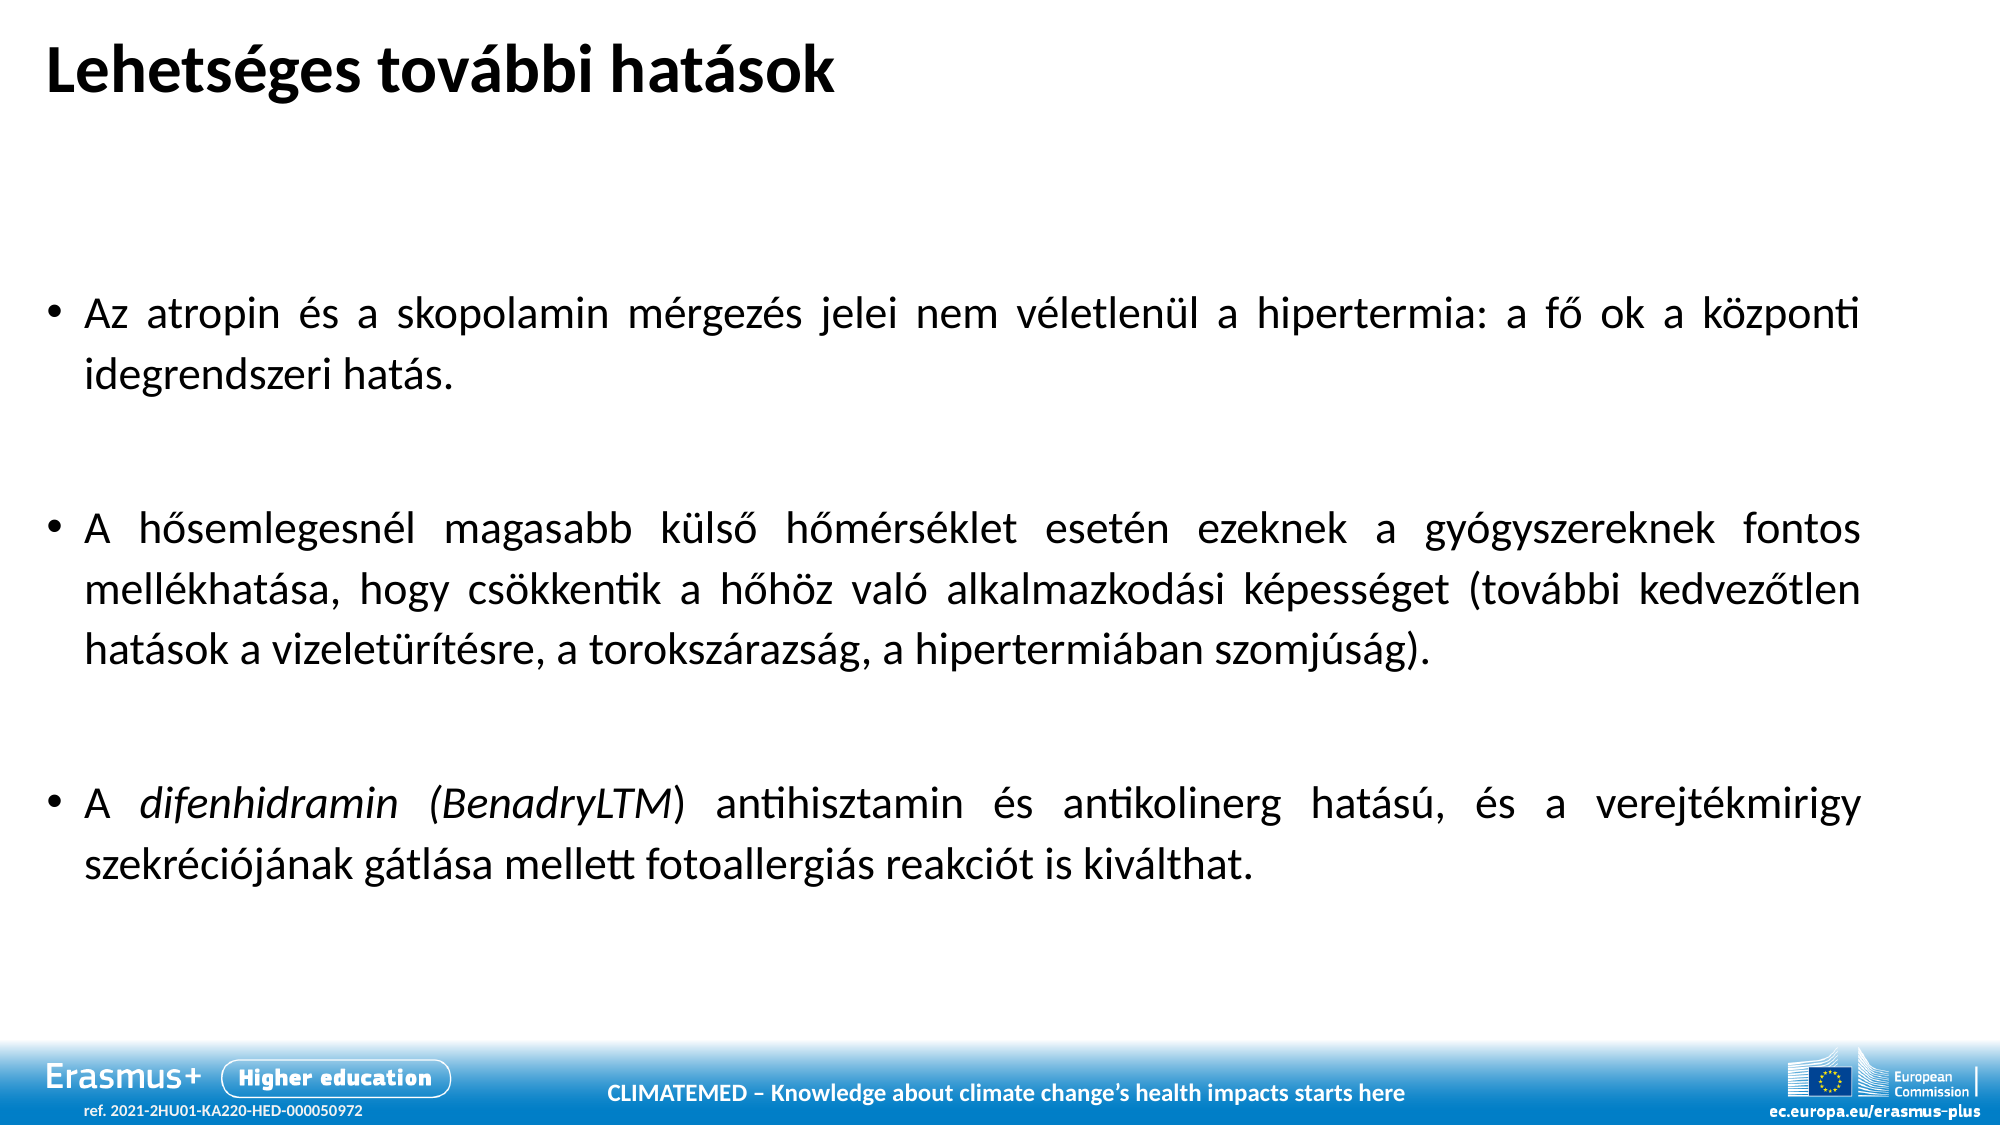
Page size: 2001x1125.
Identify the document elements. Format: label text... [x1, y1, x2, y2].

title Lehetséges további hatások [31, 25, 1984, 116]
picture [0, 899, 2000, 1125]
list Az atropin és a skopolamin mérgezés jelei nem véletlenül a hipertermia: a fő ok a központi idegrendszeri hatás. A hősemlegesnél magasabb külső hőmérséklet esetén ezeknek a gyógyszereknek fontos mellékhatása, hogy csökkentik a hőhöz való alkalmazkodási képességet (további kedvezőtlen hatások a vizeletürítésre, a torokszárazság, a hipertermiában szomjúság). A difenhidramin (BenadryLTM) antihisztamin és antikolinerg hatású, és a verejtékmirigy szekréciójának gátlása mellett fotoallergiás reakciót is kiválthat. [31, 270, 1878, 1035]
